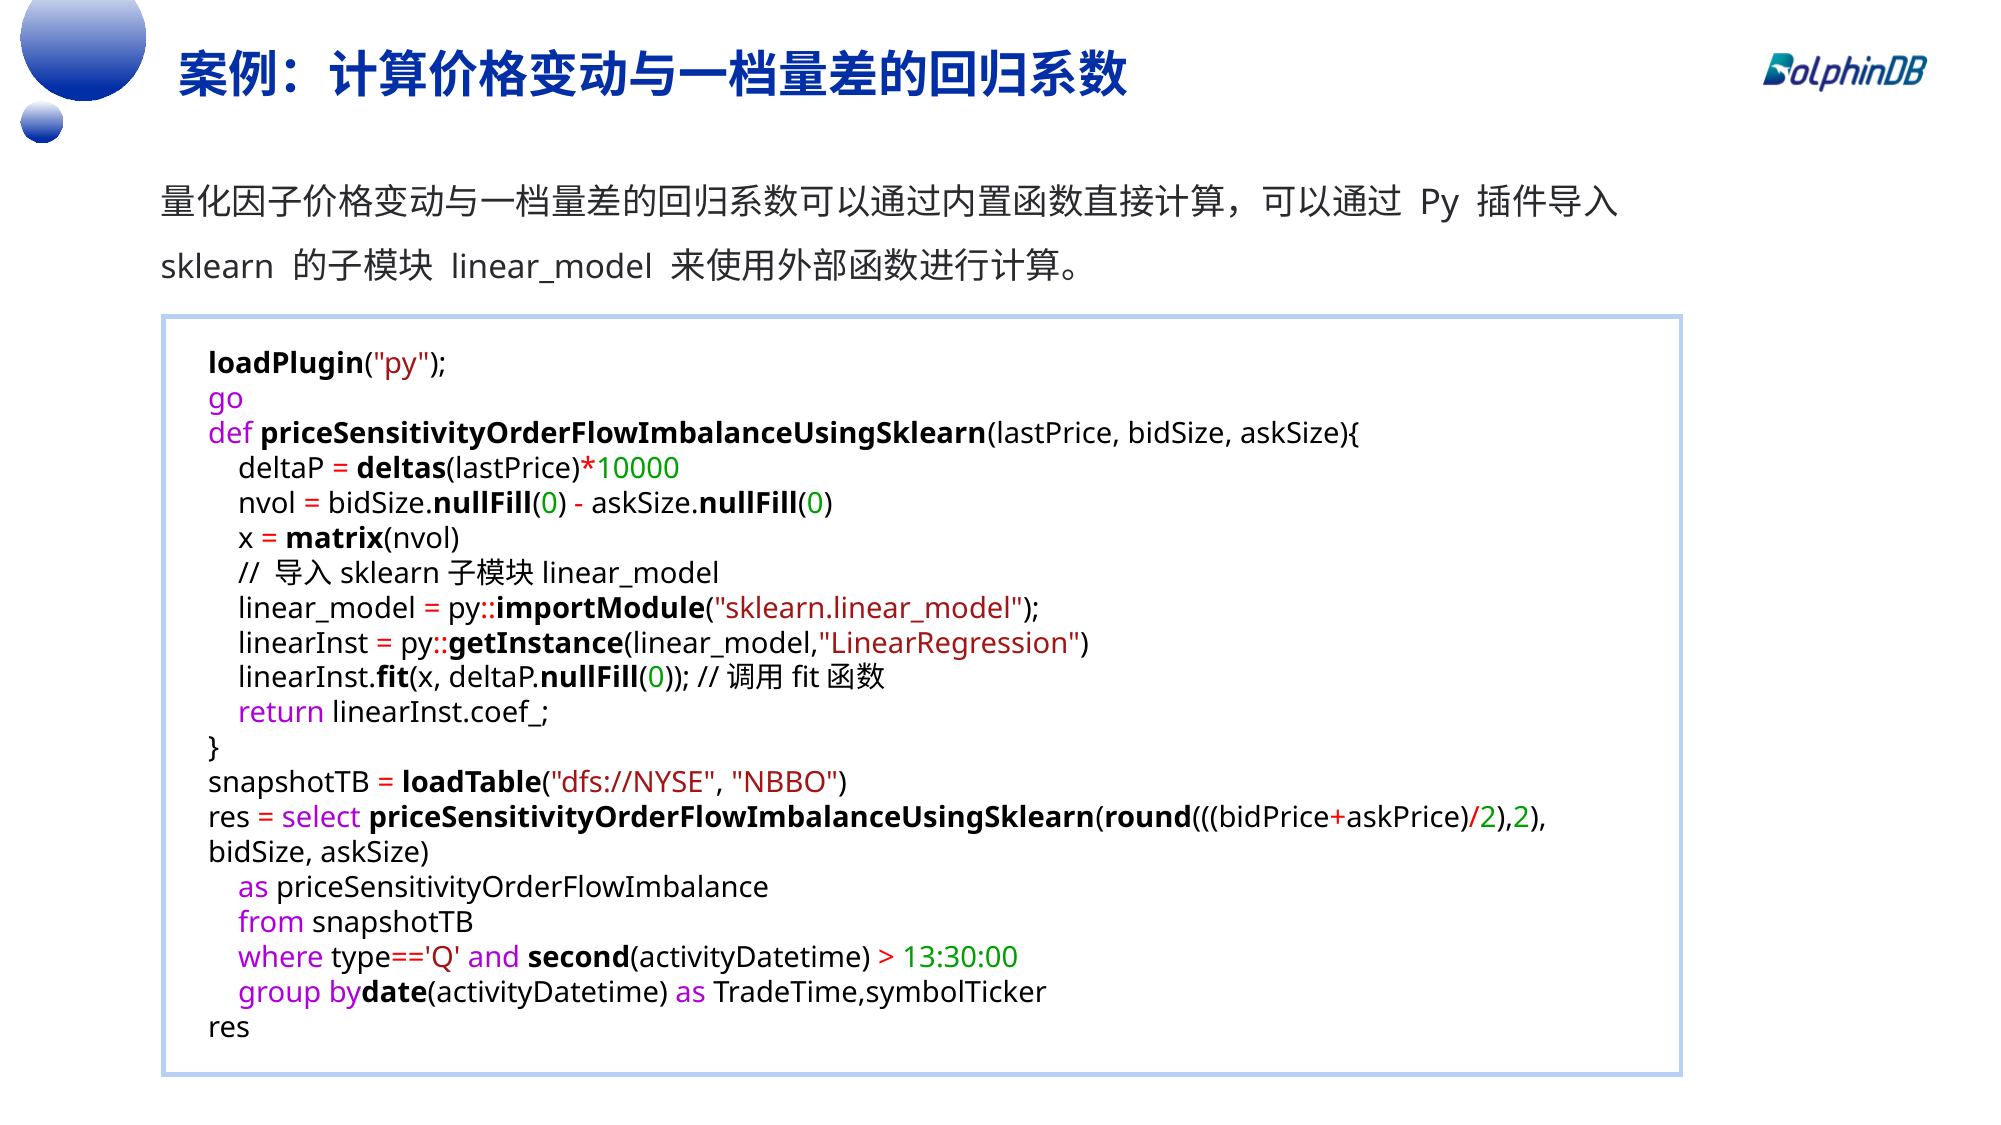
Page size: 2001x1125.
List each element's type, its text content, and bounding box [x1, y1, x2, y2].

text_box 量化因子价格变动与一档量差的回归系数可以通过内置函数直接计算，可以通过 Py 插件导入 sklearn 的子模块 linear_model 来使用外部函数进行计算。 [145, 150, 1653, 293]
text_box [19, 0, 147, 102]
text_box [19, 99, 64, 144]
text_box 案例：计算价格变动与一档量差的回归系数 [163, 35, 1545, 110]
text_box [162, 315, 1682, 1075]
picture [1755, 47, 1929, 93]
